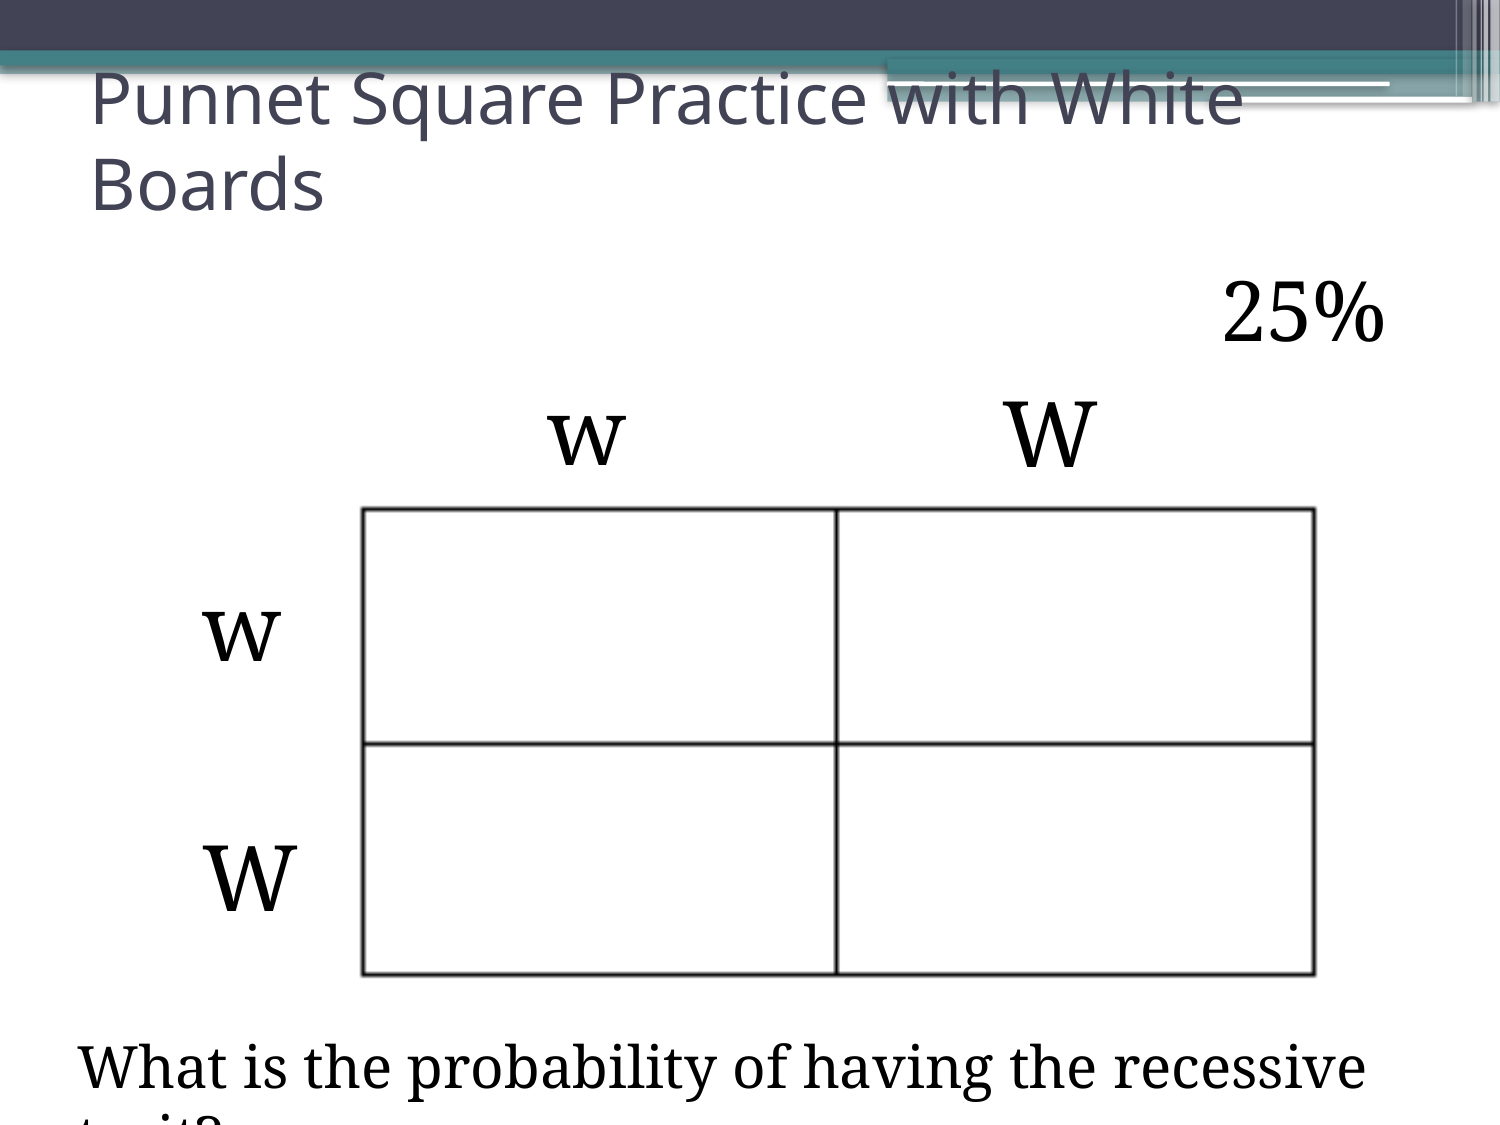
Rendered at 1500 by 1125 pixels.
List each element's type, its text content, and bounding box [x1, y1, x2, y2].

text_box W [987, 368, 1129, 442]
text_box What is the probability of having the recessive trait? [62, 1022, 1463, 1125]
text_box W [187, 812, 267, 938]
picture [274, 444, 1413, 1038]
text_box 25% [1205, 250, 1418, 366]
text_box w [187, 562, 267, 688]
text_box w [533, 366, 675, 442]
title Punnet Square Practice with White Boards [75, 45, 1425, 233]
